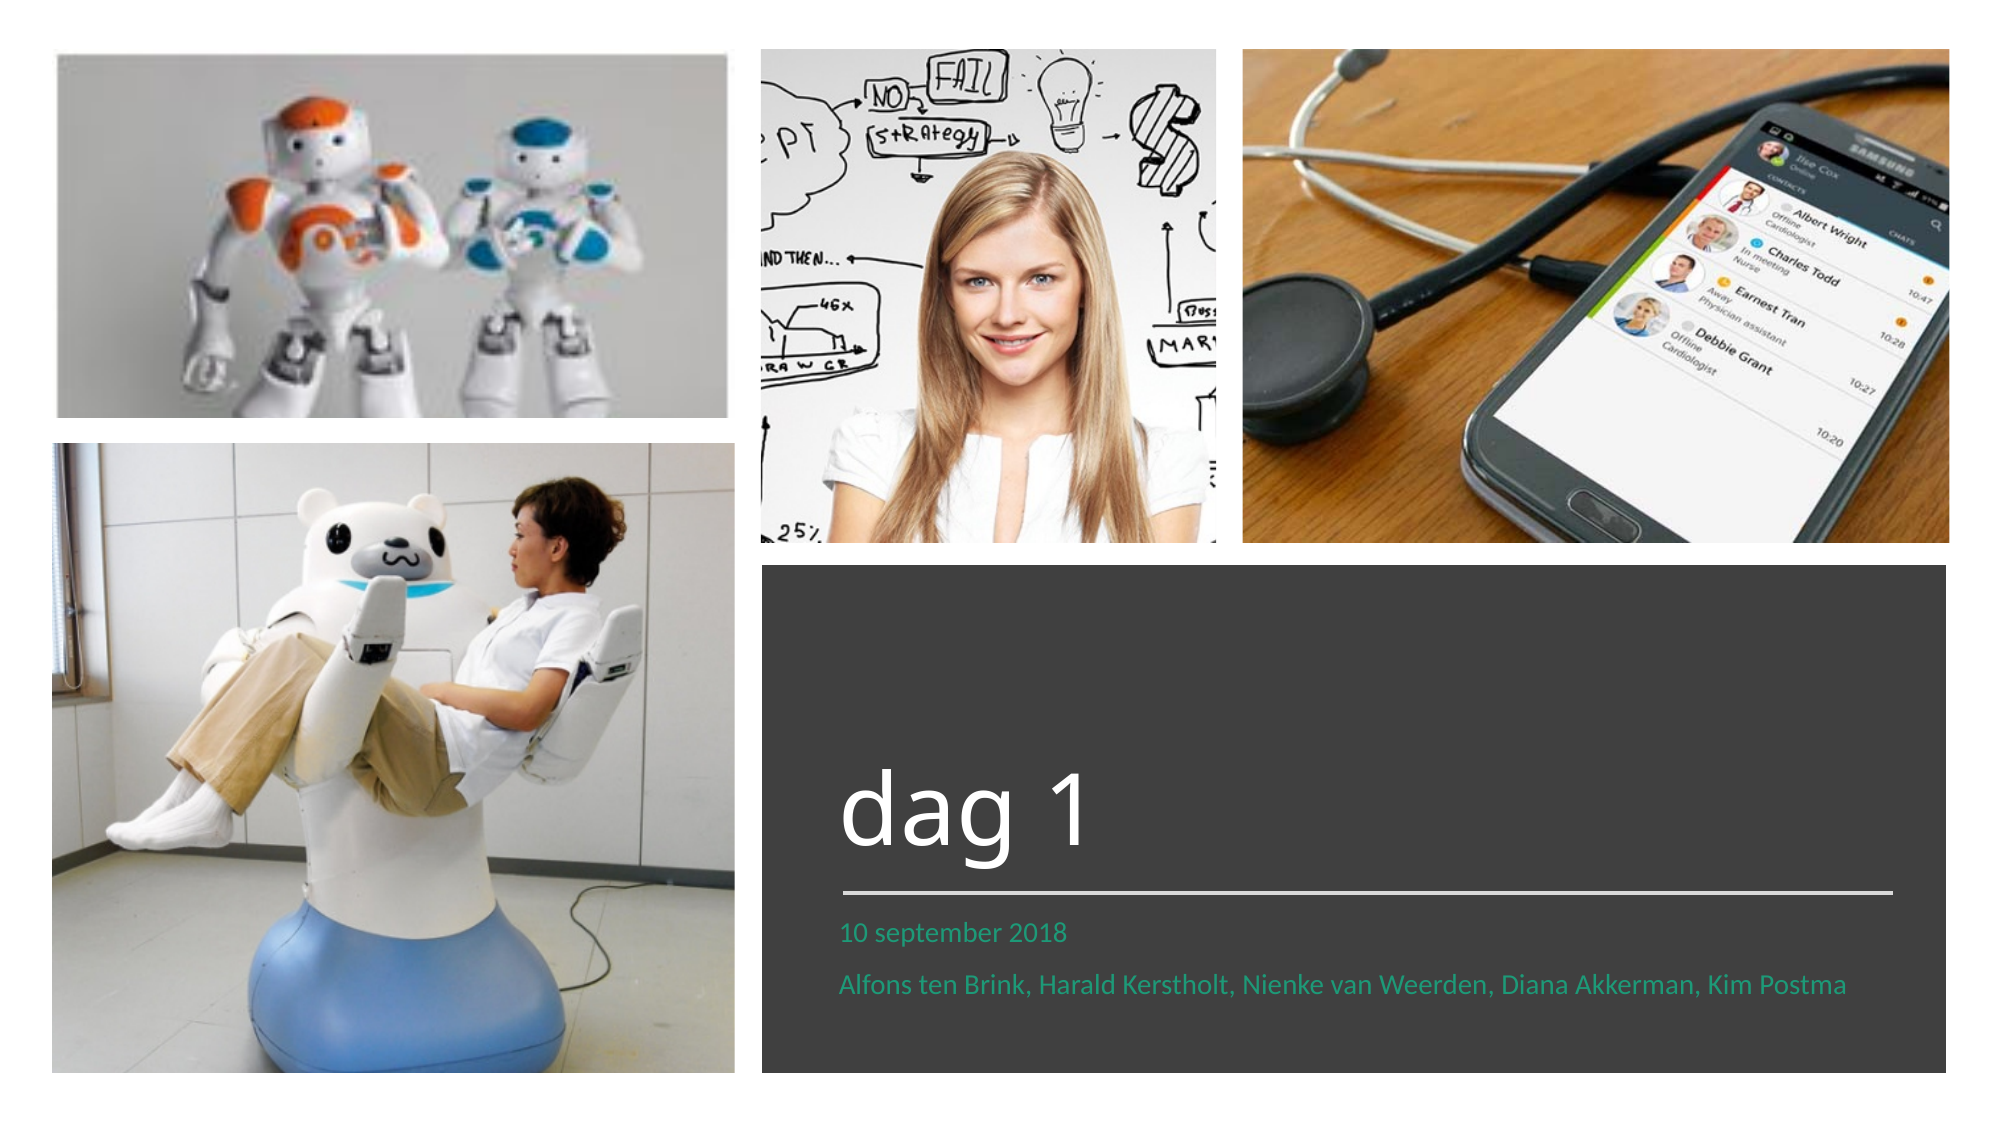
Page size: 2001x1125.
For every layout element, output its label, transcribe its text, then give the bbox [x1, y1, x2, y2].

subtitle 10 september 2018 Alfons ten Brink, Harald Kerstholt, Nienke van Weerden, Diana Akkerman, Kim Postma [823, 910, 1885, 1010]
title dag 1 [823, 625, 1885, 875]
picture [760, 49, 1217, 543]
picture [52, 443, 735, 1073]
picture [52, 49, 735, 418]
text_box [771, 575, 1937, 1064]
picture [1242, 49, 1950, 543]
